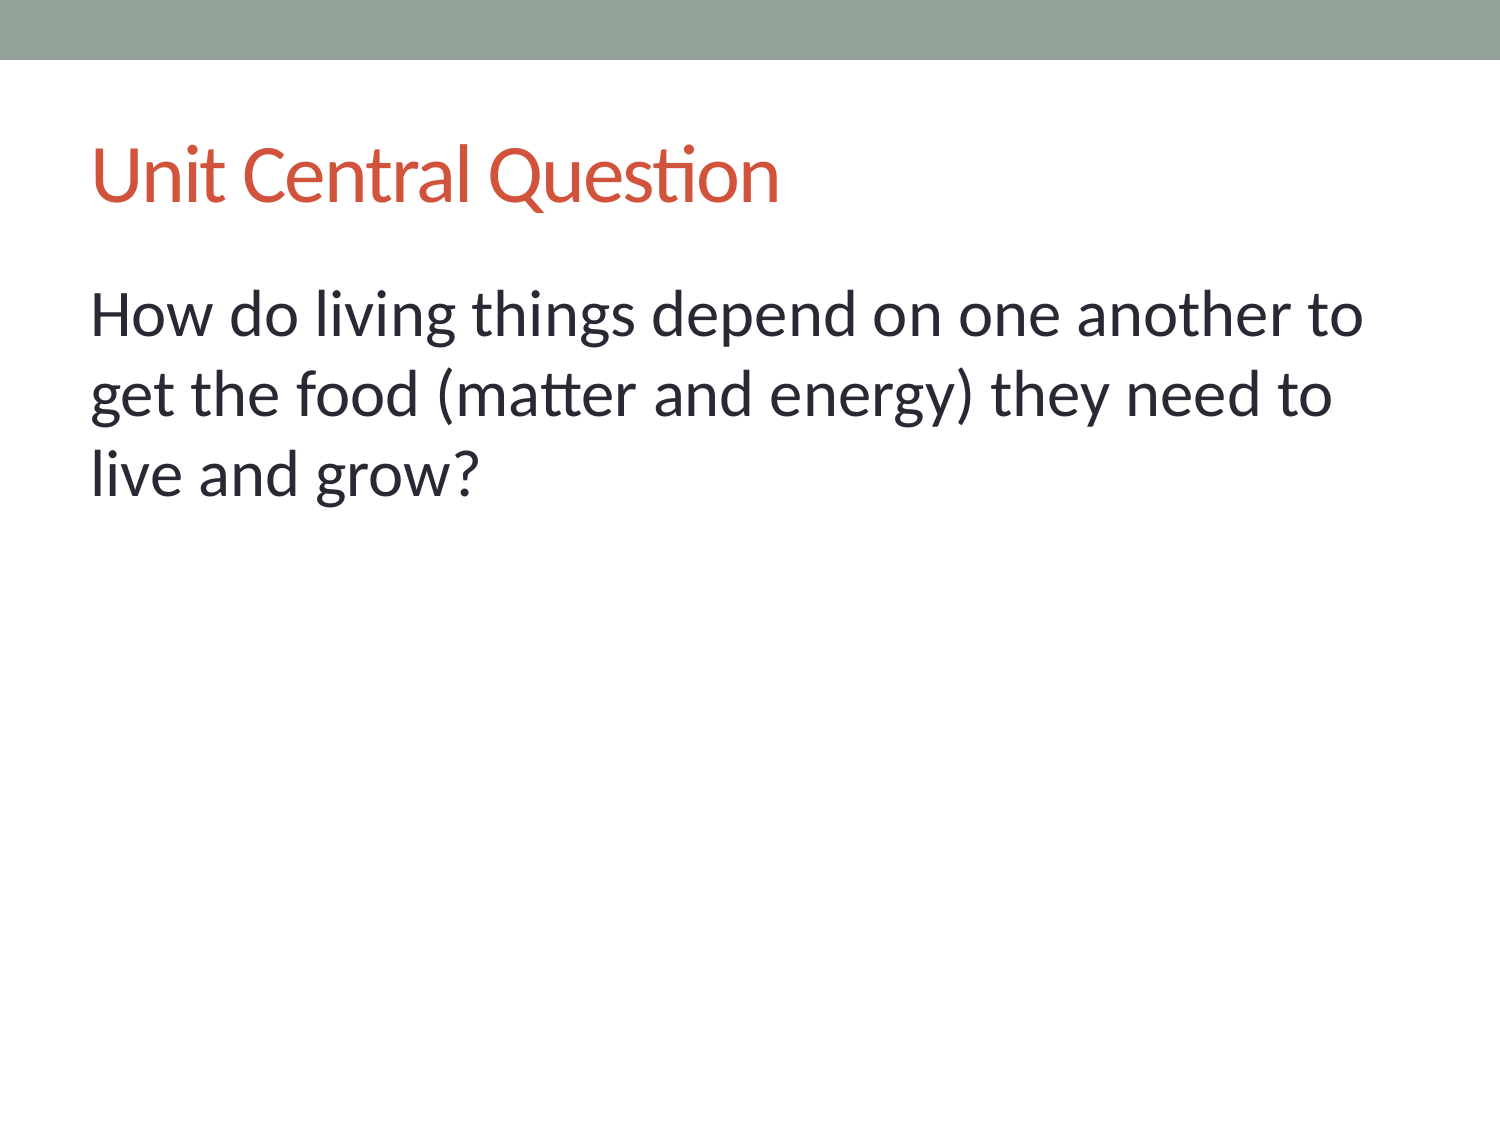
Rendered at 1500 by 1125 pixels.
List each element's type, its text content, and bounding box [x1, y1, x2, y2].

list How do living things depend on one another to get the food (matter and energy) they need to live and grow? [75, 262, 1425, 1063]
title Unit Central Question [75, 87, 1425, 250]
